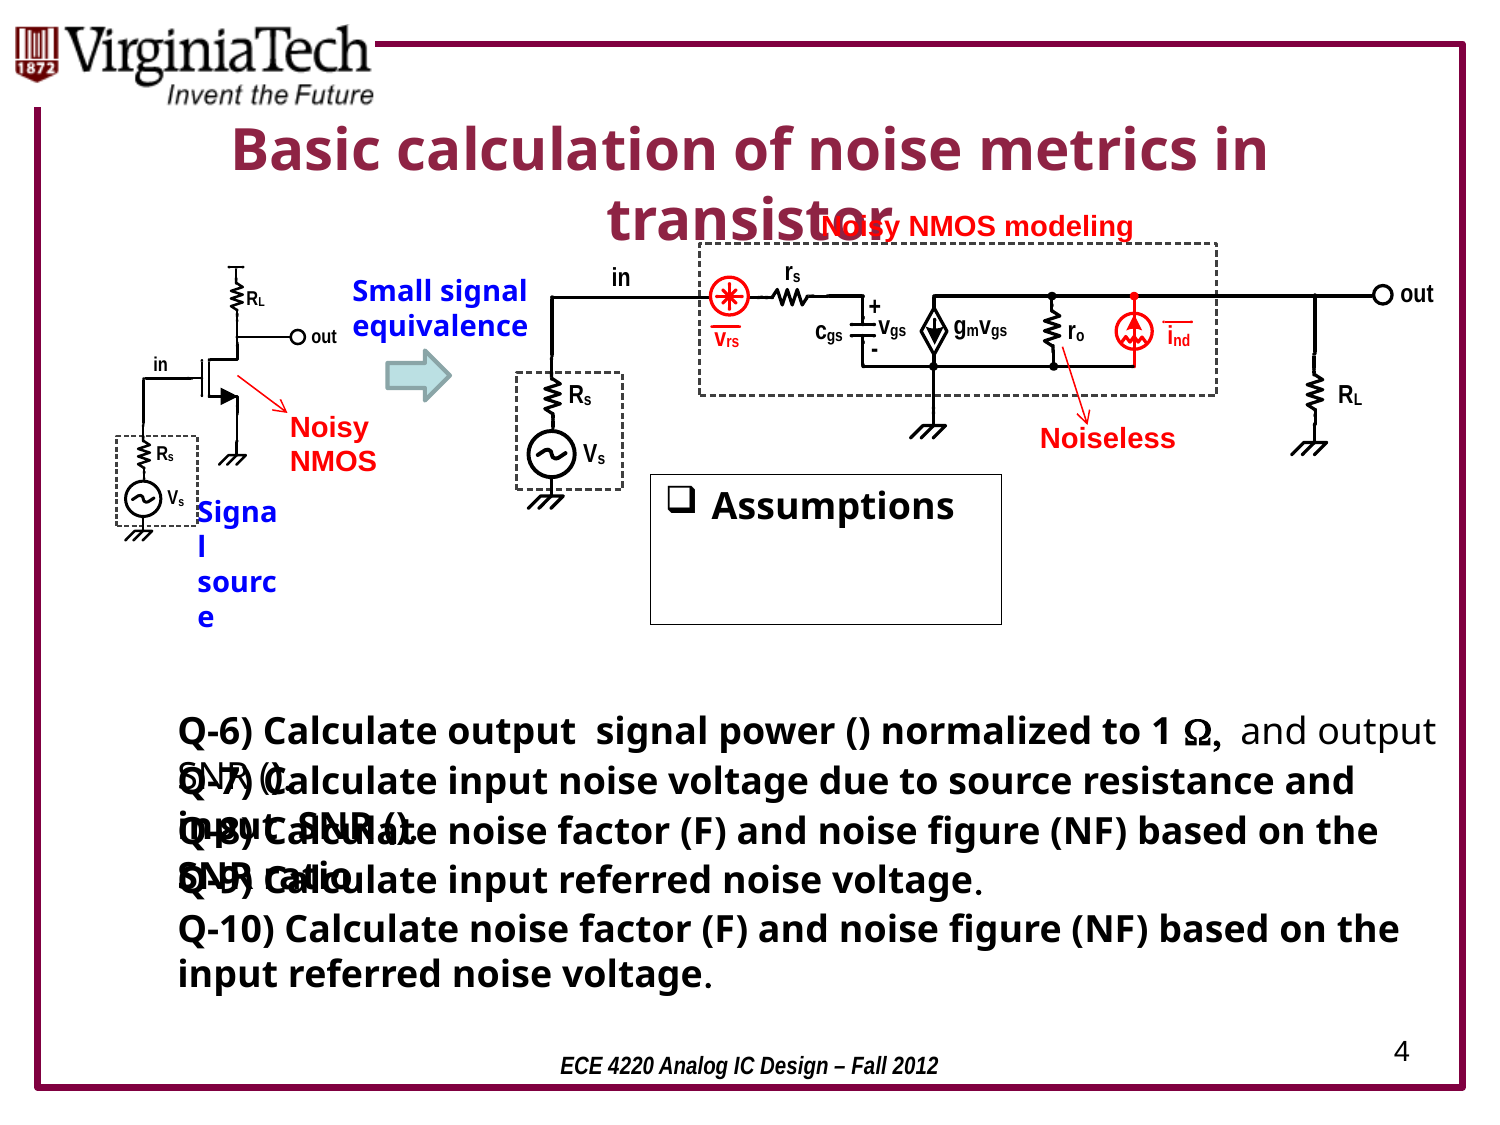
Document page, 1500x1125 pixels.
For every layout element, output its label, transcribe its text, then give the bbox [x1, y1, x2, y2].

text_box Signal source [182, 554, 298, 641]
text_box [511, 237, 1438, 514]
text_box Q-8) Calculate noise factor (F) and noise figure (NF) based on the SNR ratio. [162, 799, 1450, 849]
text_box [1062, 346, 1088, 426]
text_box Small signal equivalence [341, 264, 506, 350]
text_box Q-9) Calculate input referred noise voltage. [162, 849, 1450, 897]
picture [15, 24, 375, 107]
text_box Noisy NMOS [344, 400, 450, 486]
text_box Q-10) Calculate noise factor (F) and noise figure (NF) based on the input referred noise voltage. [162, 897, 1450, 1002]
text_box [385, 348, 453, 400]
text_box Noisy NMOS modeling [806, 199, 1150, 236]
slide_number 4 [1074, 1024, 1425, 1103]
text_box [237, 375, 288, 414]
title Basic calculation of noise metrics in transistor [75, 104, 1425, 213]
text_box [112, 262, 340, 545]
